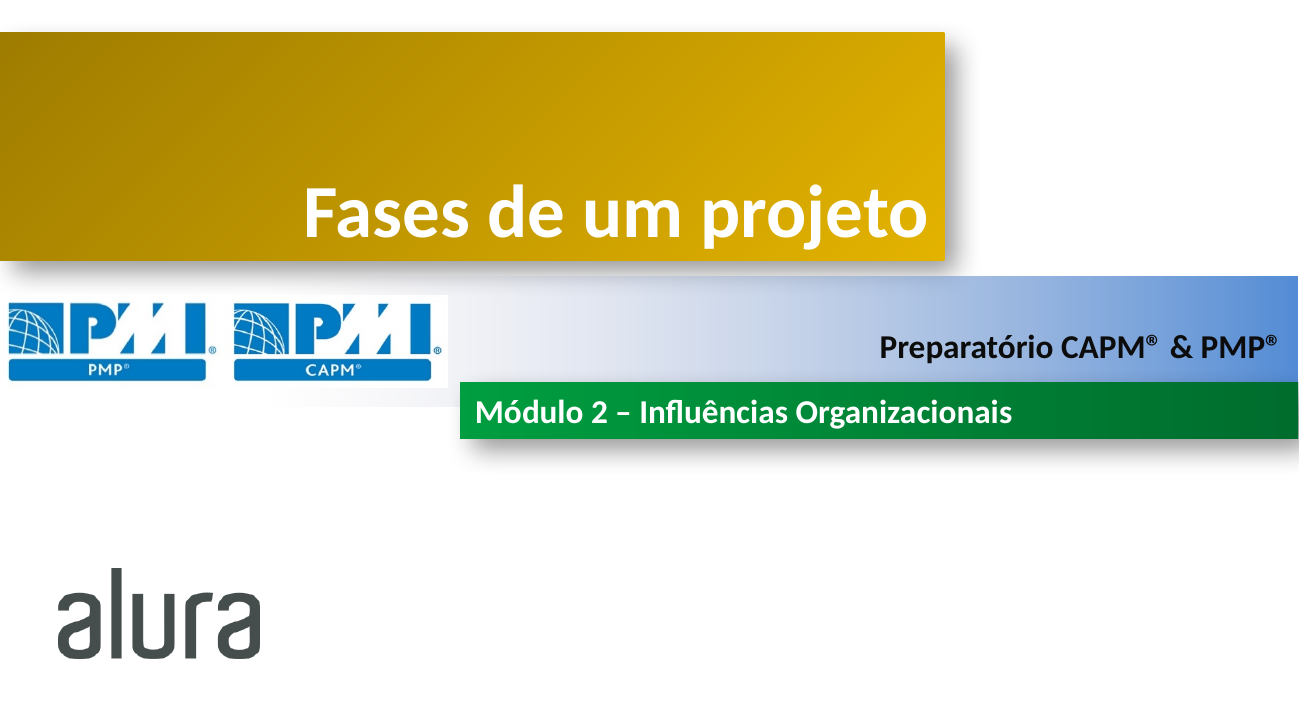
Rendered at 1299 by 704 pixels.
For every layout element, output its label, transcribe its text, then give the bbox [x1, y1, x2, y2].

text_box Módulo 2 – Influências Organizacionais [460, 382, 1299, 439]
text_box [270, 276, 1298, 317]
text_box Fases de um projeto [0, 32, 945, 261]
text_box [0, 294, 449, 390]
text_box Preparatório CAPM® & PMP® [452, 317, 1298, 374]
text_box [270, 374, 1298, 407]
picture [58, 568, 260, 660]
